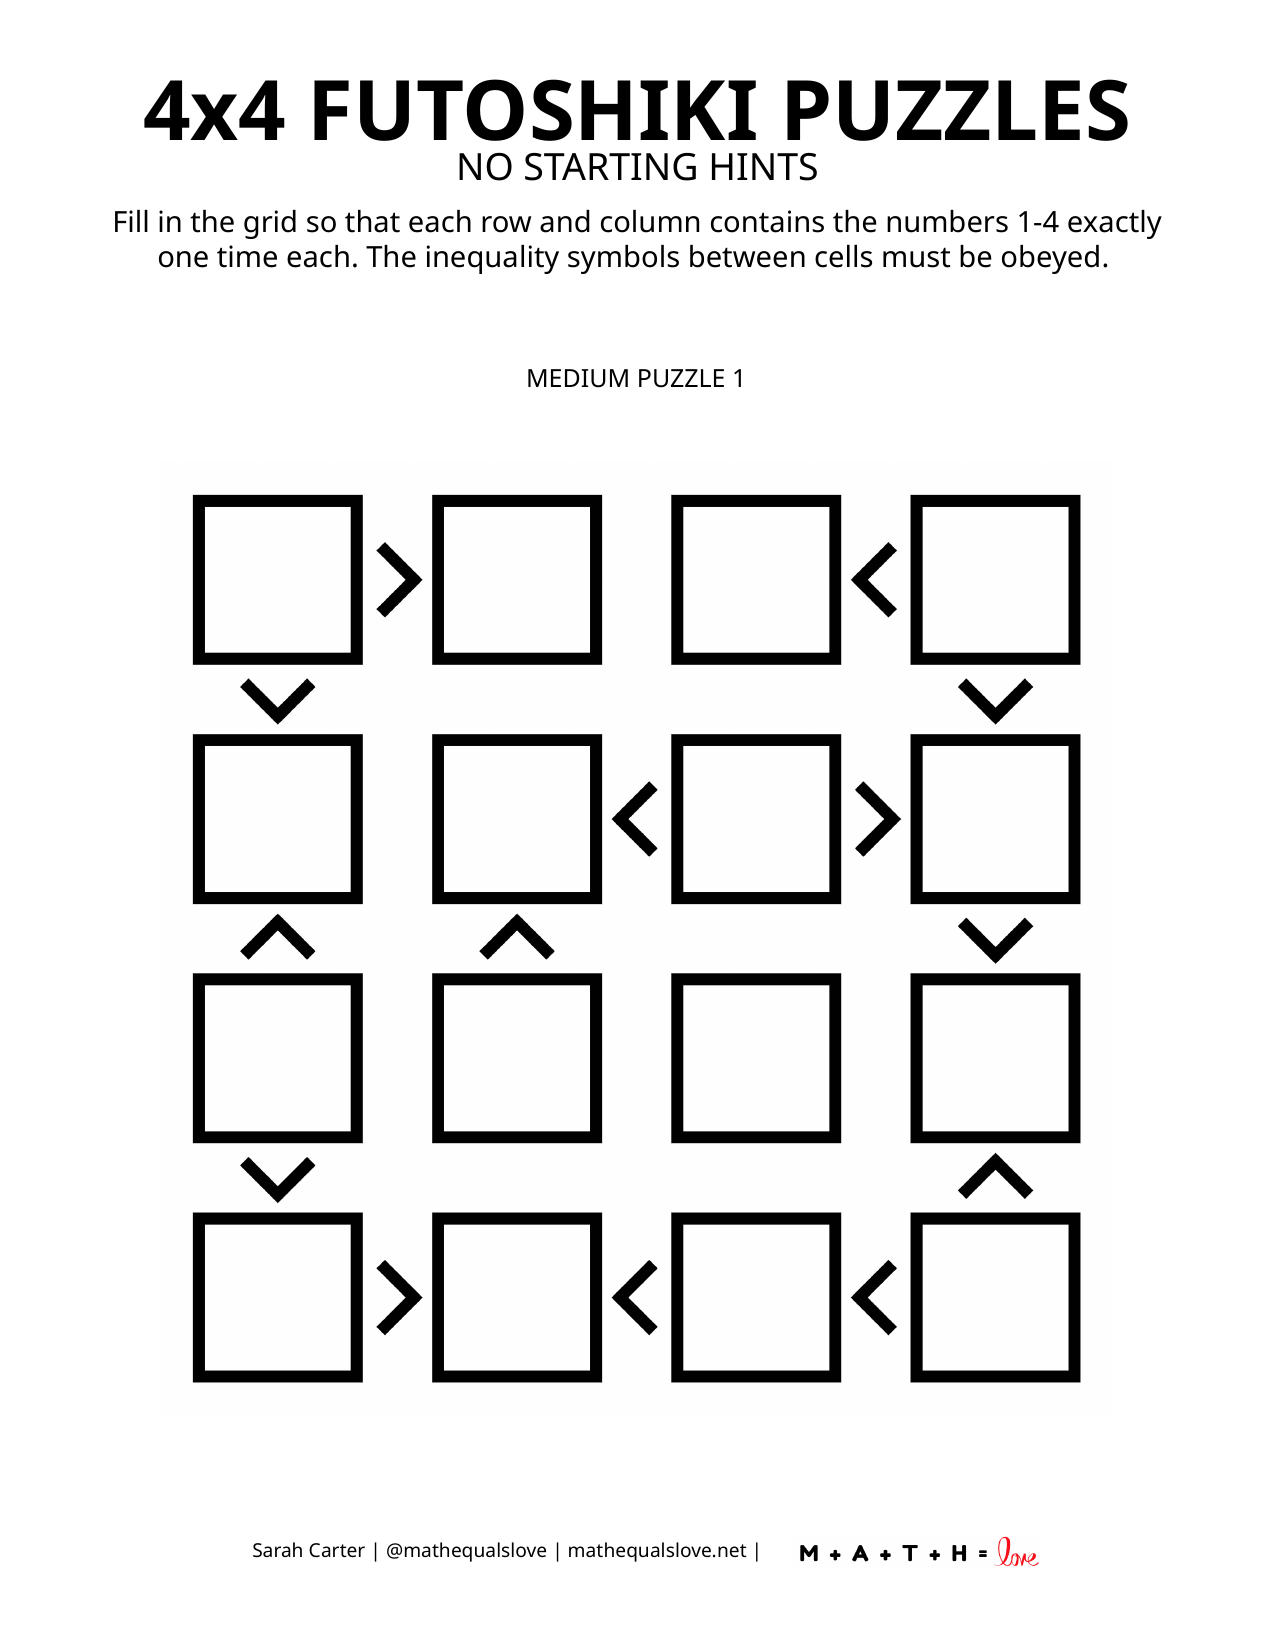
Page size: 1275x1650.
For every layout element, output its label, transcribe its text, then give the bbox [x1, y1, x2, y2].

text_box MEDIUM PUZZLE 1 [158, 362, 1115, 414]
picture [791, 1534, 1046, 1570]
text_box Sarah Carter | @mathequalslove | mathequalslove.net | [237, 1531, 1071, 1570]
picture [157, 459, 1116, 1418]
text_box 4x4 FUTOSHIKI PUZZLES [77, 50, 1198, 135]
text_box NO STARTING HINTS [0, 135, 1275, 196]
text_box Fill in the grid so that each row and column contains the numbers 1-4 exactly one time each. The inequality symbols between cells must be obeyed. [0, 196, 1275, 281]
